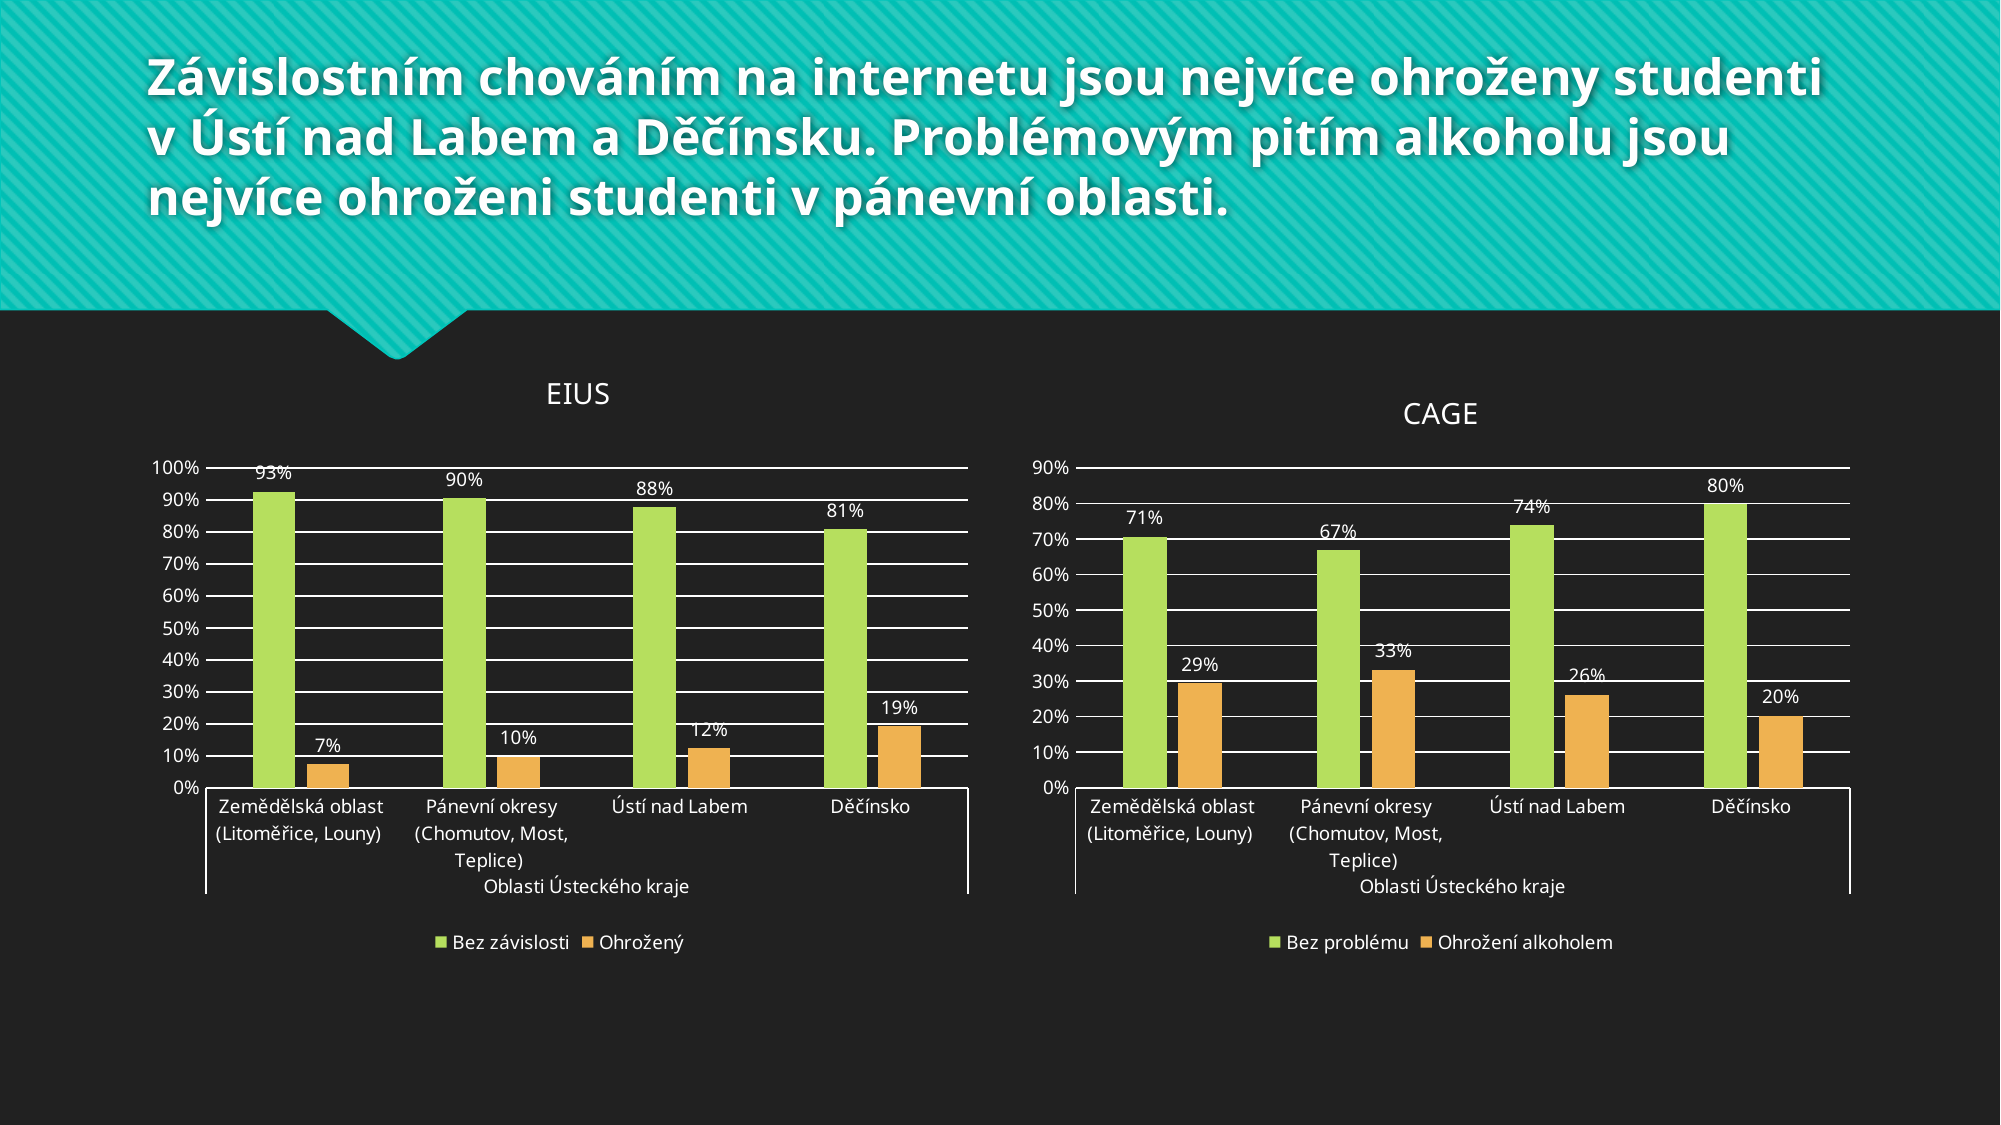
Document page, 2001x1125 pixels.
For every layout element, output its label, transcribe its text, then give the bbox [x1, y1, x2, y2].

title Závislostním chováním na internetu jsou nejvíce ohroženy studenti v Ústí nad Labem a Děčínsku. Problémovým pitím alkoholu jsou nejvíce ohroženi studenti v pánevní oblasti. [132, 73, 1868, 233]
chart [134, 364, 986, 962]
chart [1014, 364, 1868, 962]
